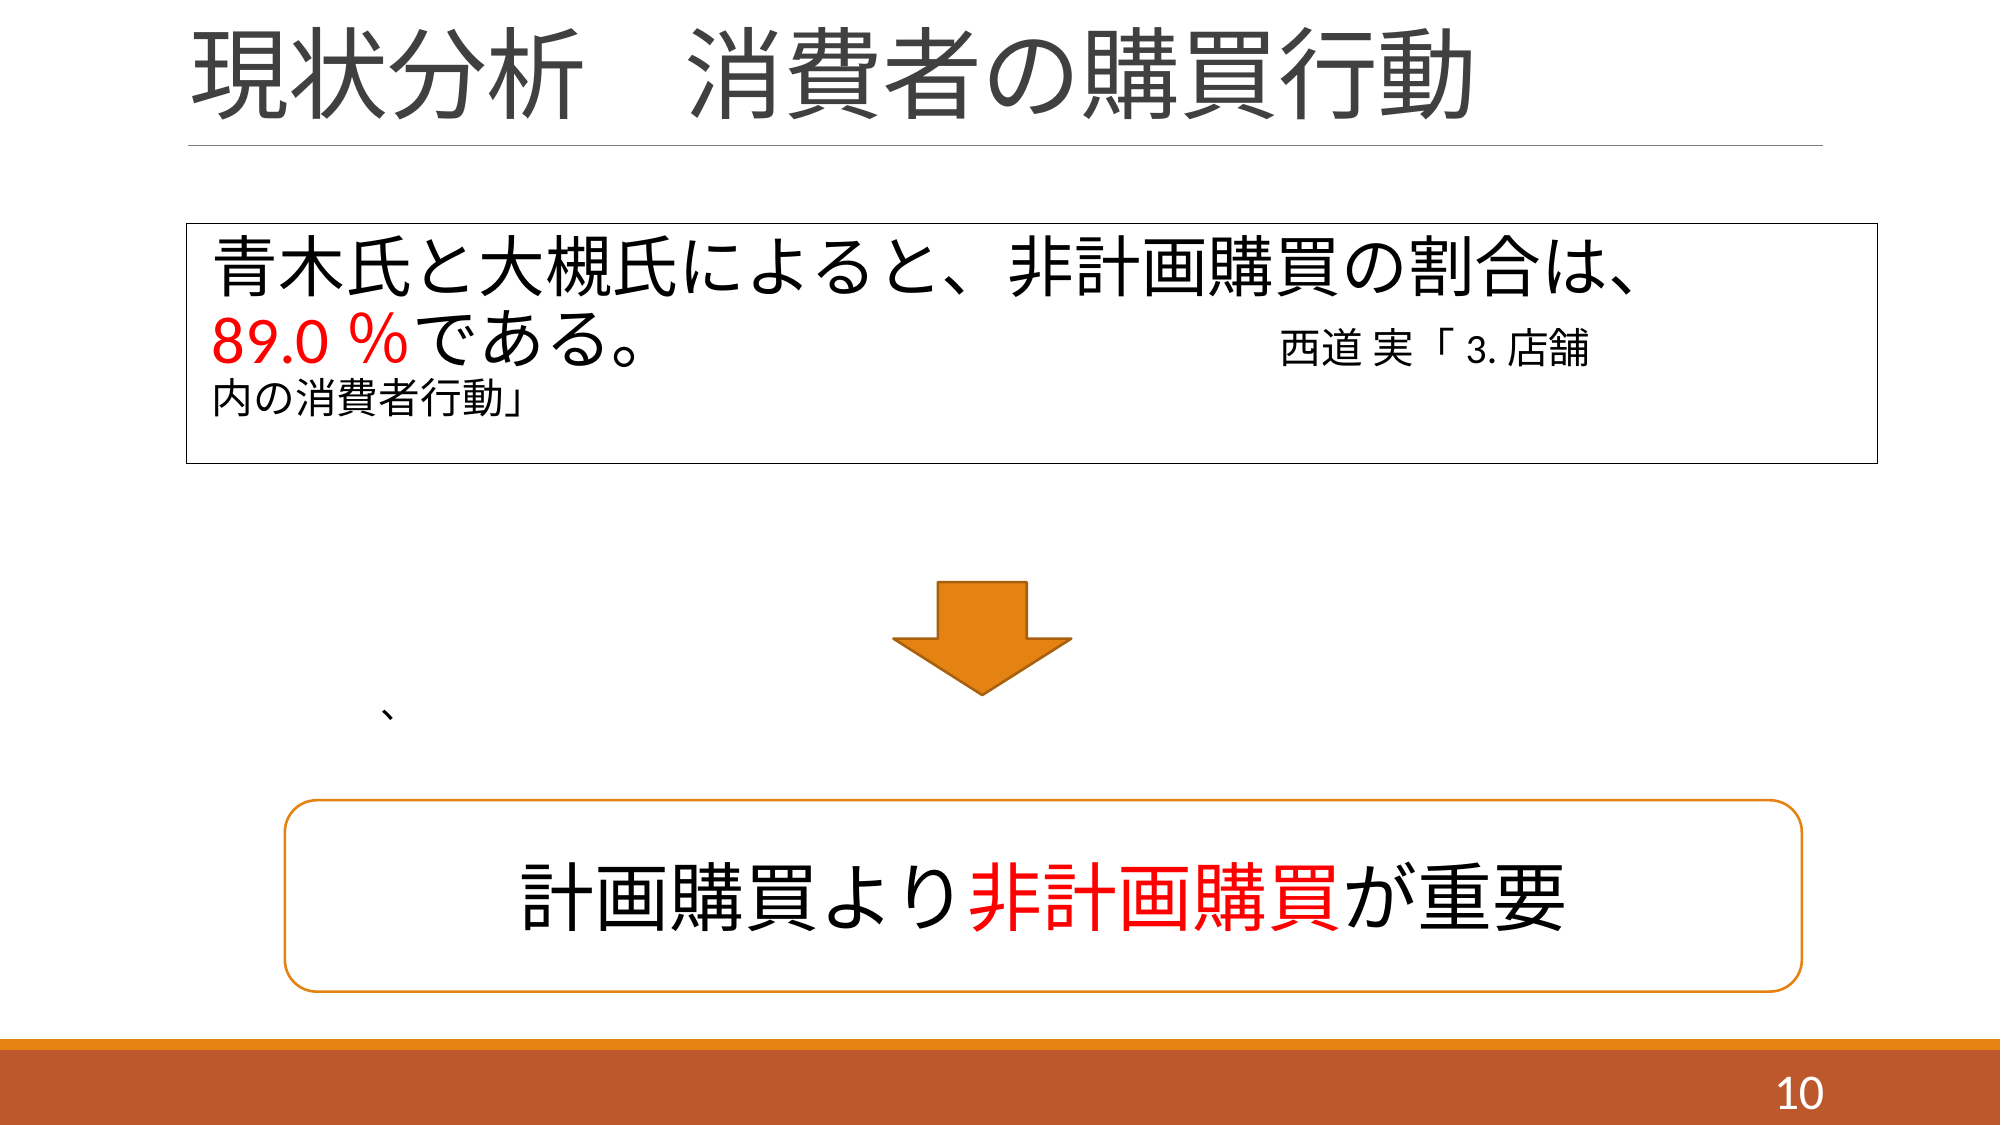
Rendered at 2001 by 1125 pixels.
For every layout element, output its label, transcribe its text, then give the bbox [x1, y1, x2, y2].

text_box [186, 223, 1878, 464]
text_box [892, 580, 1073, 697]
slide_number 10 [1624, 1059, 1840, 1120]
text_box 計画購買より非計画購買が重要 [283, 798, 1804, 993]
title 現状分析 消費者の購買行動 [174, 13, 1825, 140]
text_box 、 [365, 673, 433, 734]
